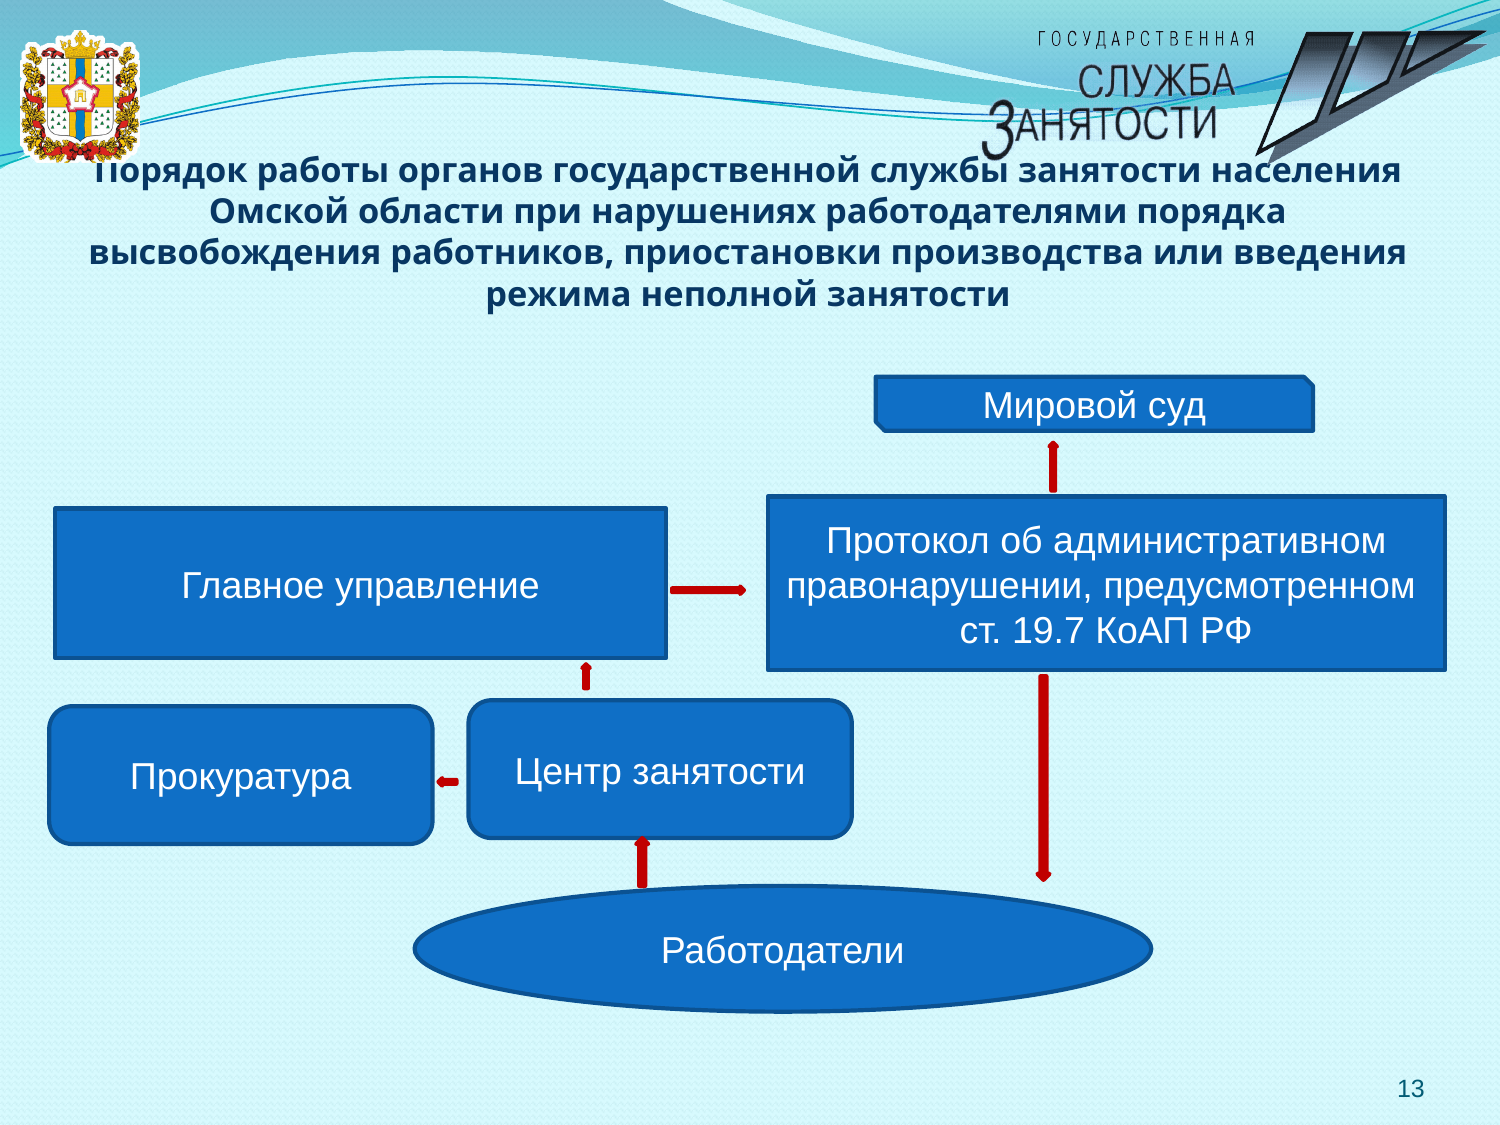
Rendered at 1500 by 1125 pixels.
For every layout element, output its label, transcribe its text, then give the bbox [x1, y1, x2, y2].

text_box Главное управление [53, 506, 668, 660]
text_box [1035, 674, 1052, 882]
text_box Прокуратура [47, 704, 435, 847]
text_box Центр занятости [466, 698, 854, 841]
text_box Мировой суд [873, 374, 1316, 433]
slide_number 13 [1299, 1042, 1425, 1103]
text_box [436, 776, 459, 788]
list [19, 30, 140, 163]
text_box Работодатели [412, 883, 1154, 1014]
text_box [1047, 440, 1059, 493]
text_box [580, 662, 592, 691]
text_box [634, 835, 651, 889]
picture [960, 0, 1500, 200]
title Порядок работы органов государственной службы занятости населения Омской области при нарушениях работодателями порядка высвобождения работников, приостановки производства или введения режима неполной занятости [72, 142, 1424, 354]
text_box Протокол об административном правонарушении, предусмотренном ст. 19.7 КоАП РФ [766, 494, 1447, 672]
text_box [670, 584, 747, 596]
